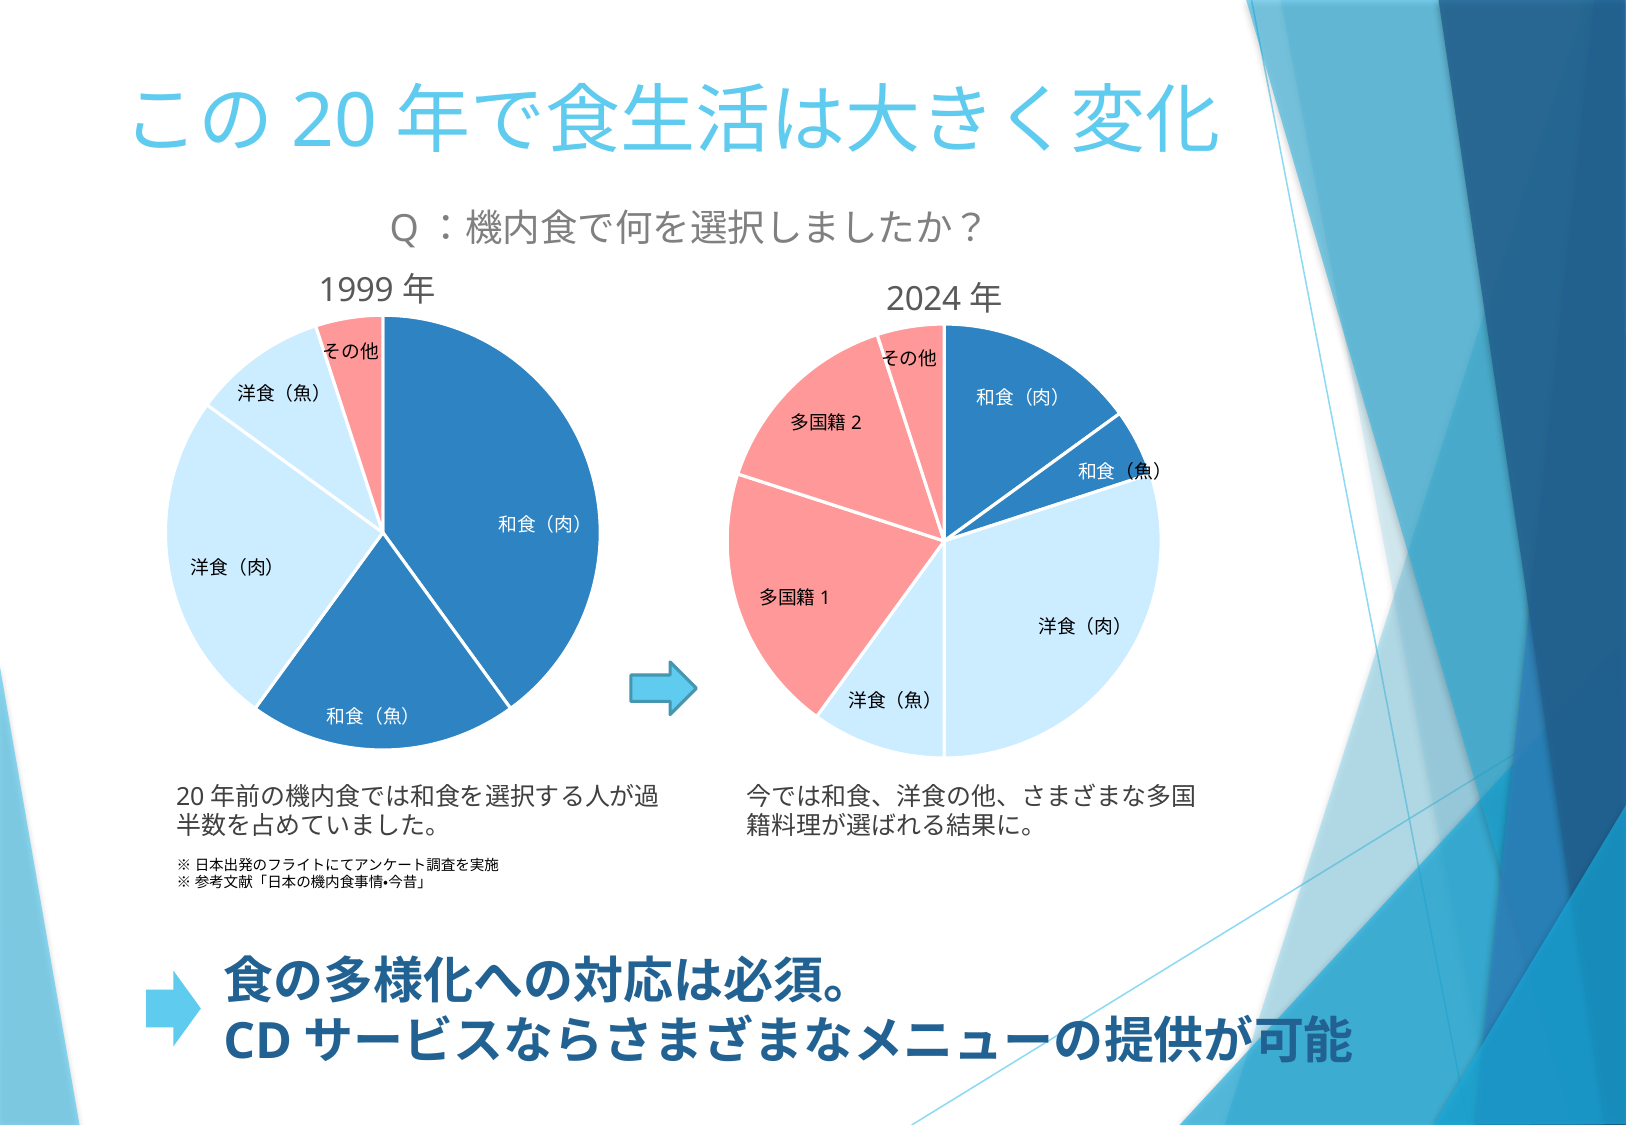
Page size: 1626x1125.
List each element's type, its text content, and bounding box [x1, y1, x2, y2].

text_box 食の多様化への対応は必須。 CDサービスならさまざまなメニューの提供が可能 [208, 941, 1369, 1076]
title この20年で食生活は大きく変化 [108, 63, 1237, 281]
text_box ※日本出発のフライトにてアンケート調査を実施 ※参考文献「日本の機内食事情・今昔」 [161, 848, 514, 898]
list 今では和食、洋食の他、さまざまな多国籍料理が選ばれる結果に。 [731, 753, 1237, 848]
text_box Q：機内食で何を選択しましたか？ [374, 196, 1006, 257]
chart [107, 218, 658, 762]
chart [695, 226, 1193, 770]
list 20年前の機内食では和食を選択する人が過半数を占めていました。 [160, 753, 684, 848]
text_box [144, 969, 203, 1048]
text_box [664, 660, 691, 716]
